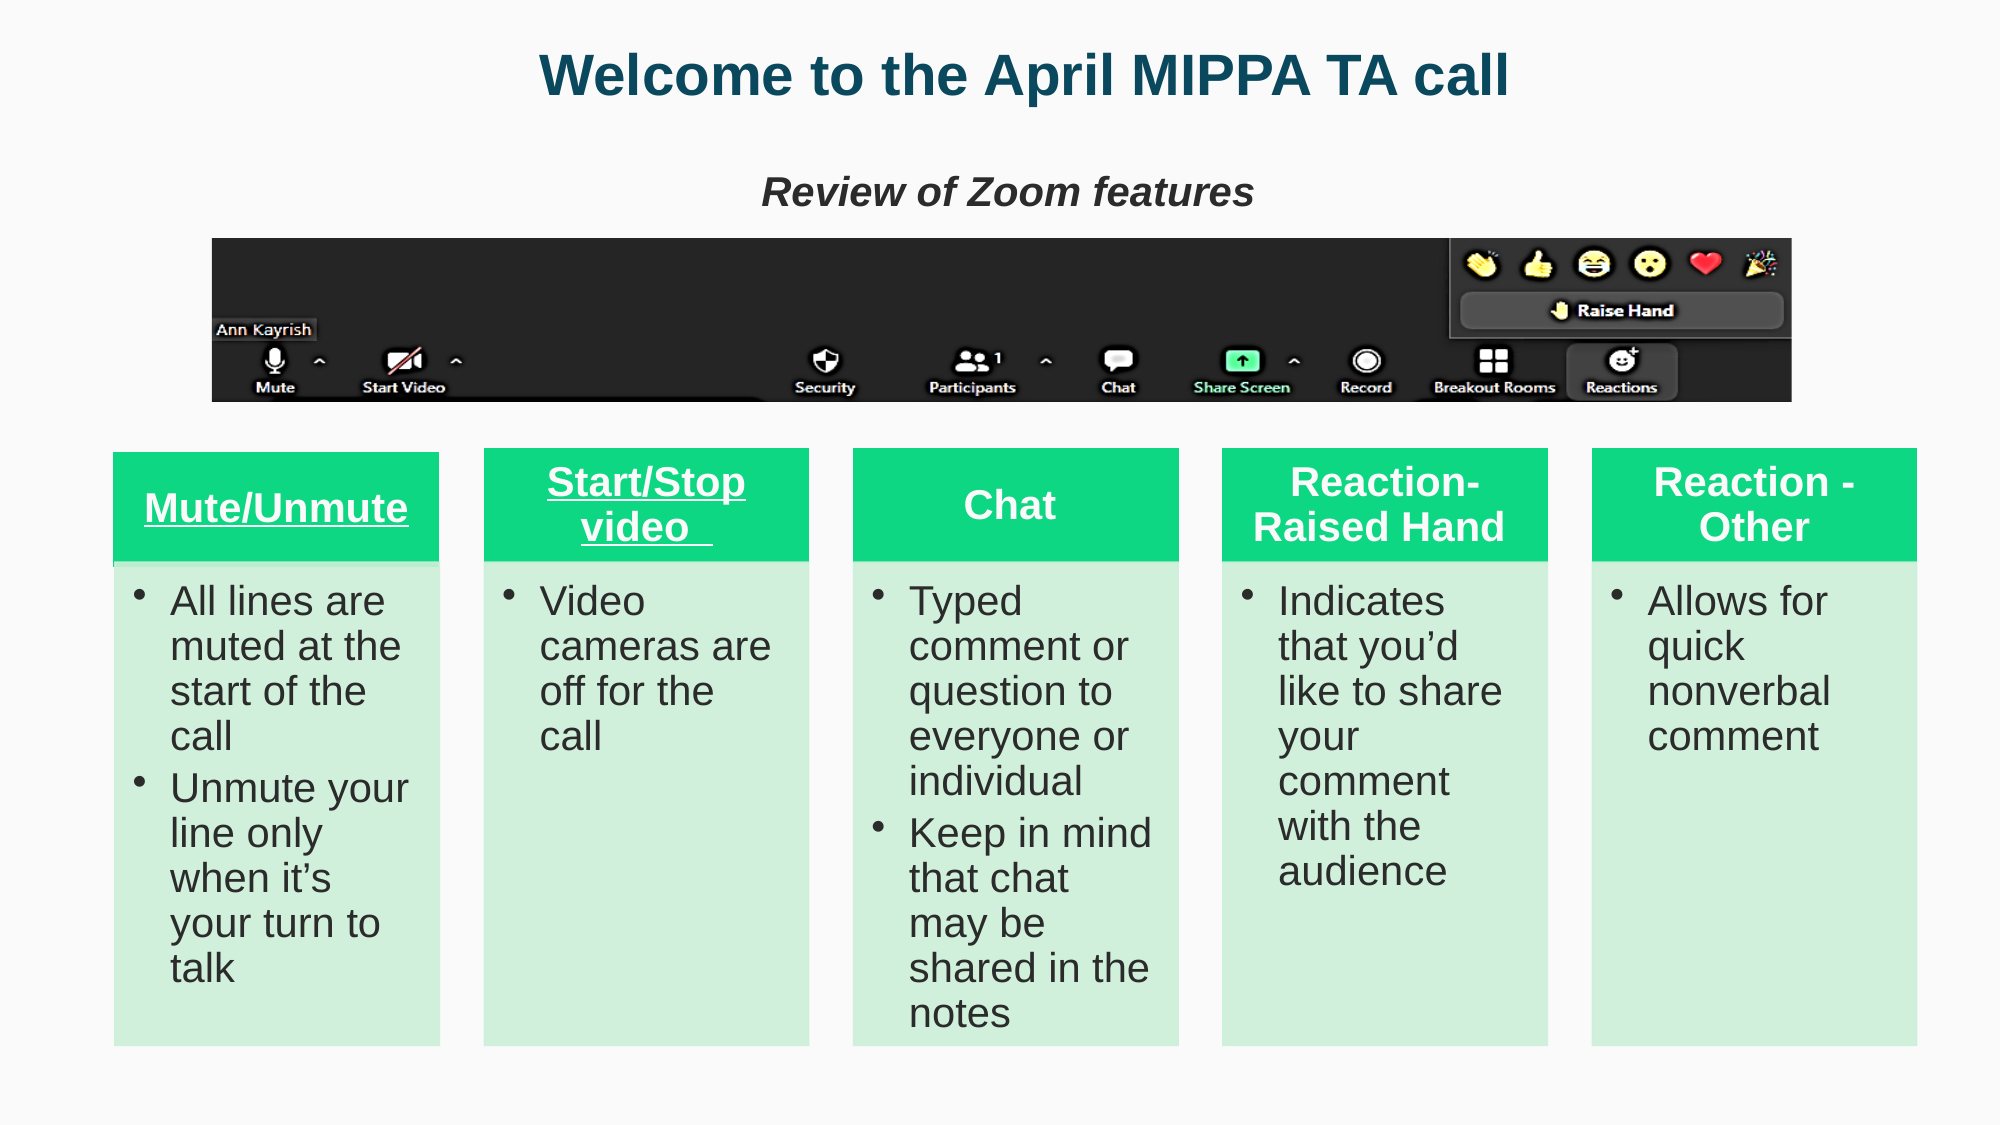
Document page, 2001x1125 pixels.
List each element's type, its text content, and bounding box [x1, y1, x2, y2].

picture [211, 238, 1792, 402]
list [114, 406, 1918, 1088]
title Welcome to the April MIPPA TA call Review of Zoom features [133, 37, 1918, 200]
